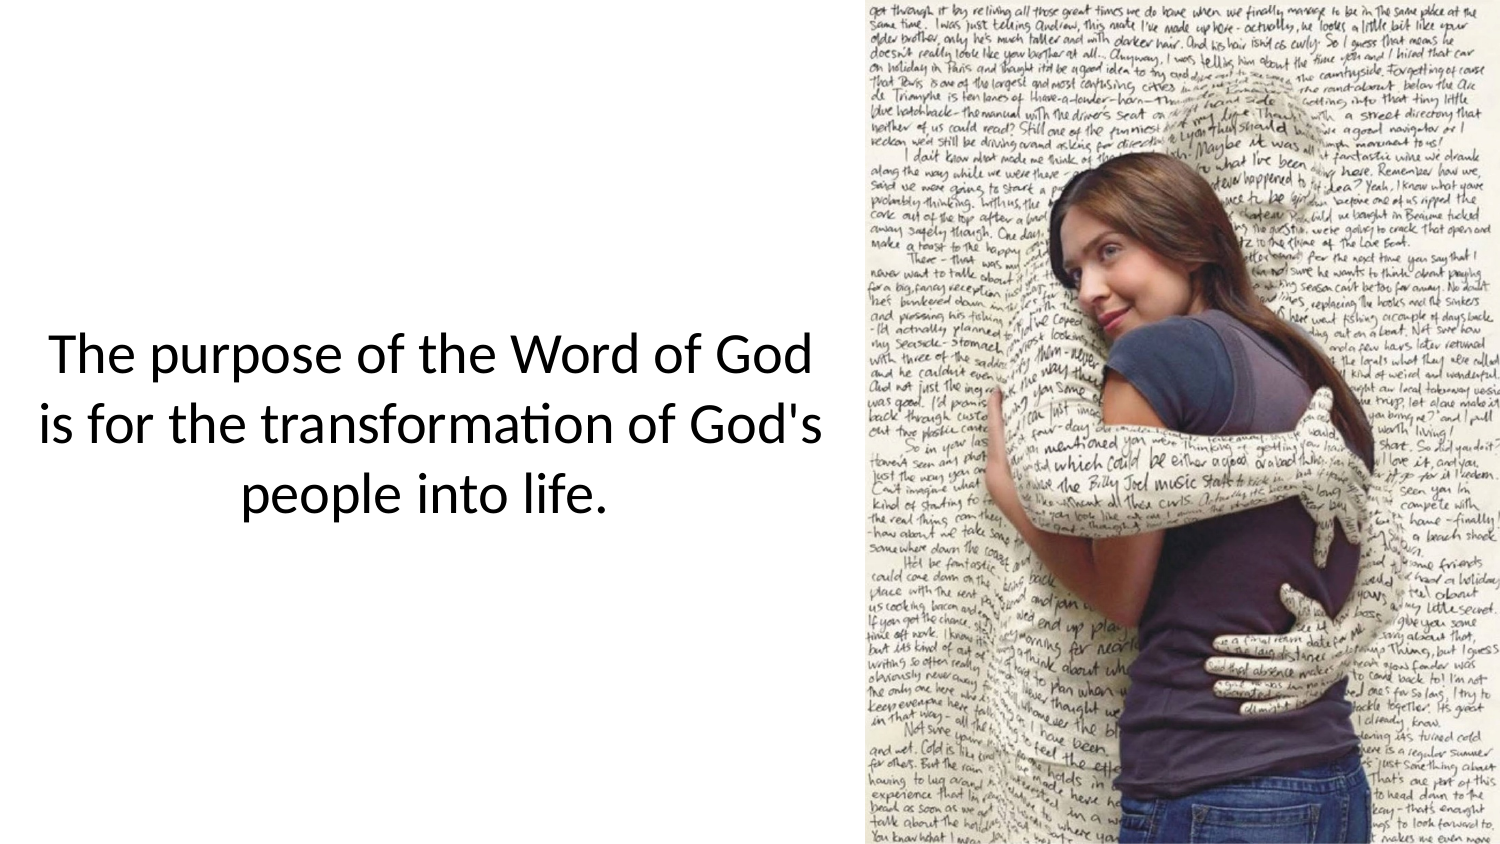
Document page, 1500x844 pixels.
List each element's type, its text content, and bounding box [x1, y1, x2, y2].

picture [864, 0, 1500, 844]
text_box The purpose of the Word of God is for the transformation of God's people into life. [17, 308, 845, 533]
